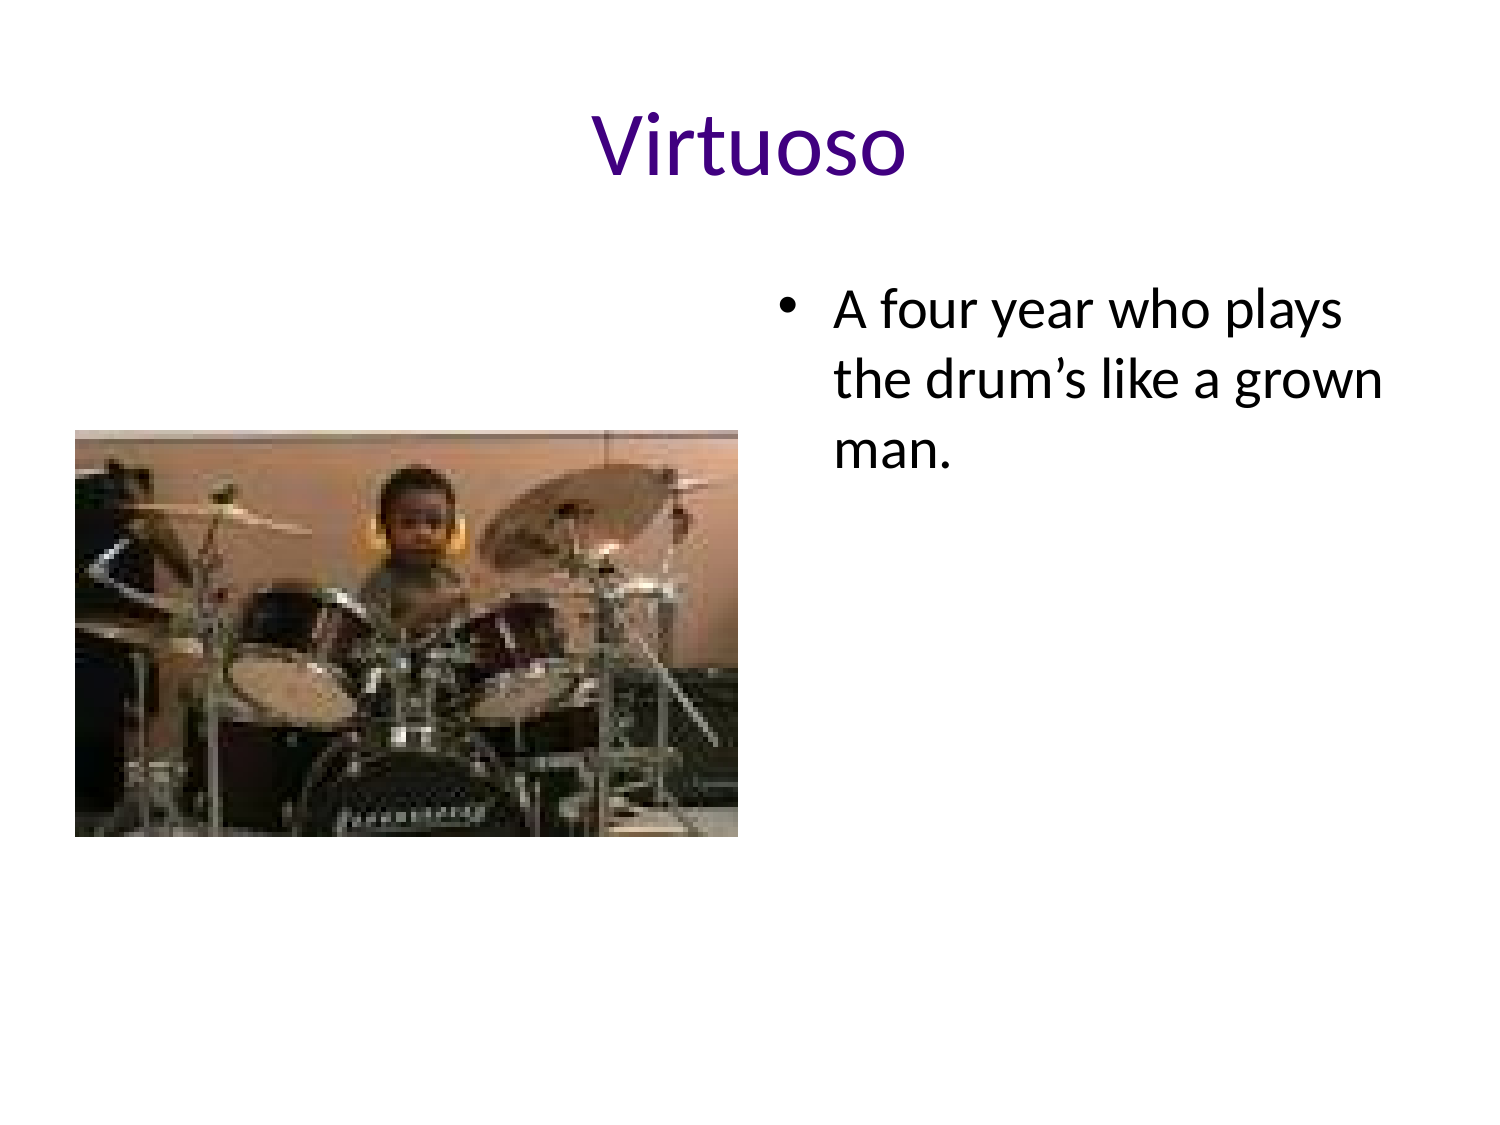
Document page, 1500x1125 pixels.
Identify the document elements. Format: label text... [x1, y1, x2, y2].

title Virtuoso [75, 45, 1425, 233]
list A four year who plays the drum’s like a grown man. [762, 262, 1425, 1005]
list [74, 262, 738, 1006]
